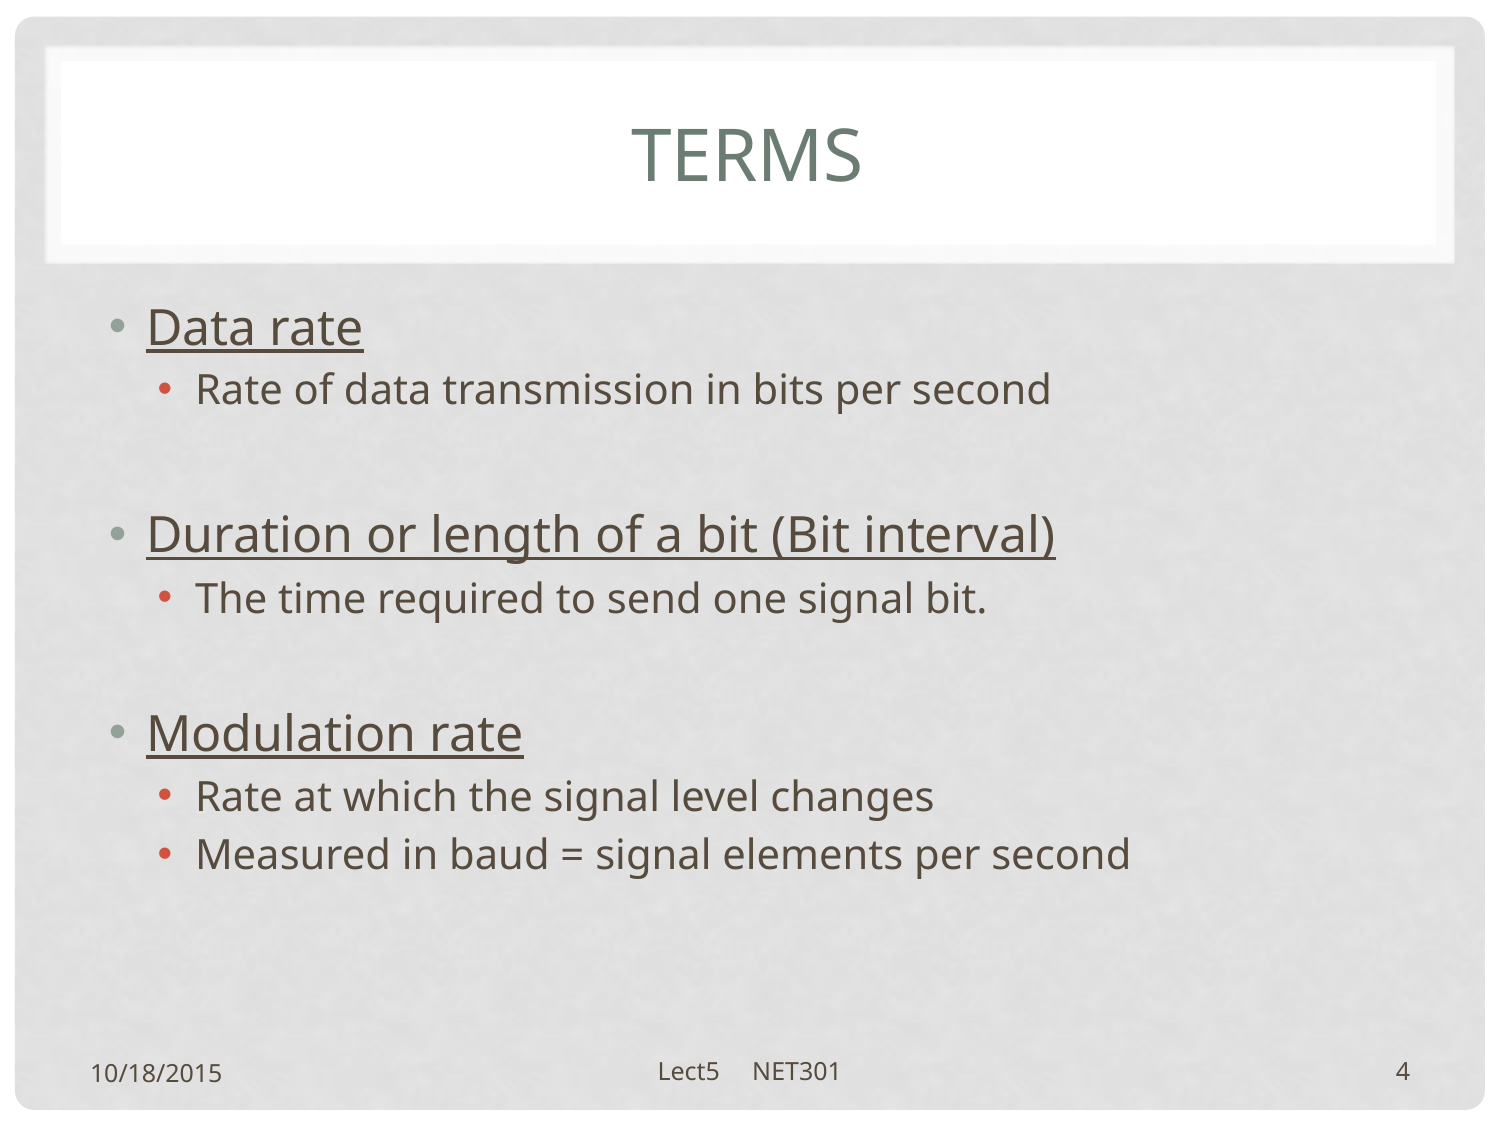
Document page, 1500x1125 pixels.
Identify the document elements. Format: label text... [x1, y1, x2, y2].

title terms [69, 66, 1425, 238]
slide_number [75, 1042, 425, 1103]
slide_number 4 [1074, 1042, 1425, 1103]
list Data rate Rate of data transmission in bits per second Duration or length of a bit (Bit interval) The time required to send one signal bit. Modulation rate Rate at which the signal level changes Measured in baud = signal elements per second [75, 287, 1425, 1005]
footer Lect5 NET301 [512, 1042, 988, 1103]
